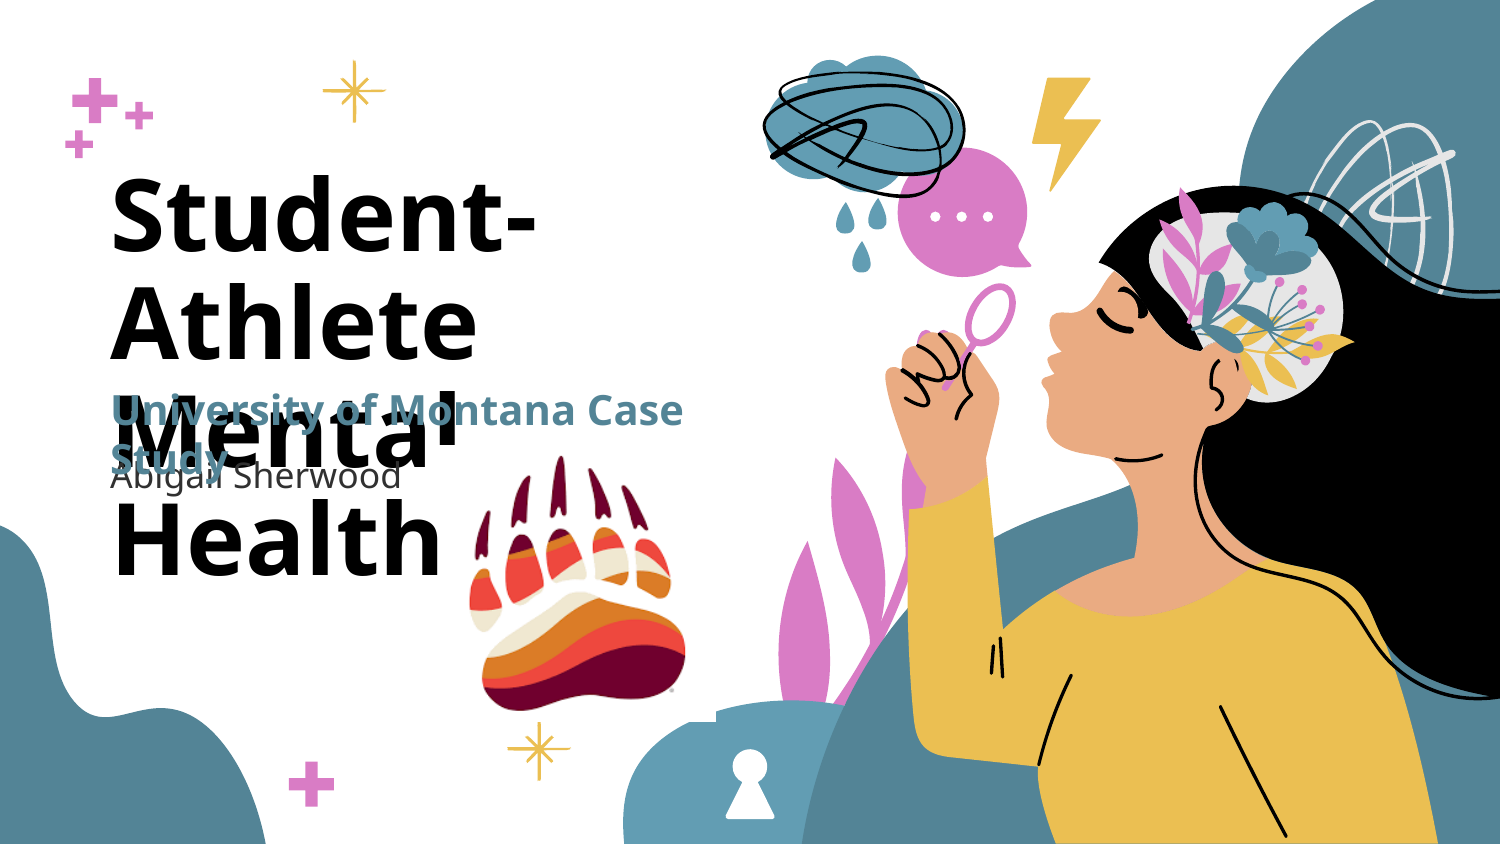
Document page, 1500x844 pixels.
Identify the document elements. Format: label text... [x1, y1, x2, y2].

subtitle Abigail Sherwood [95, 499, 433, 547]
text_box [0, 251, 757, 318]
title Student-Athlete Mental Health [95, 150, 757, 251]
picture [438, 445, 716, 722]
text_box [762, 55, 1500, 844]
title Student-Athlete Mental Health [95, 318, 757, 483]
text_box University of Montana Case Study [95, 368, 751, 499]
